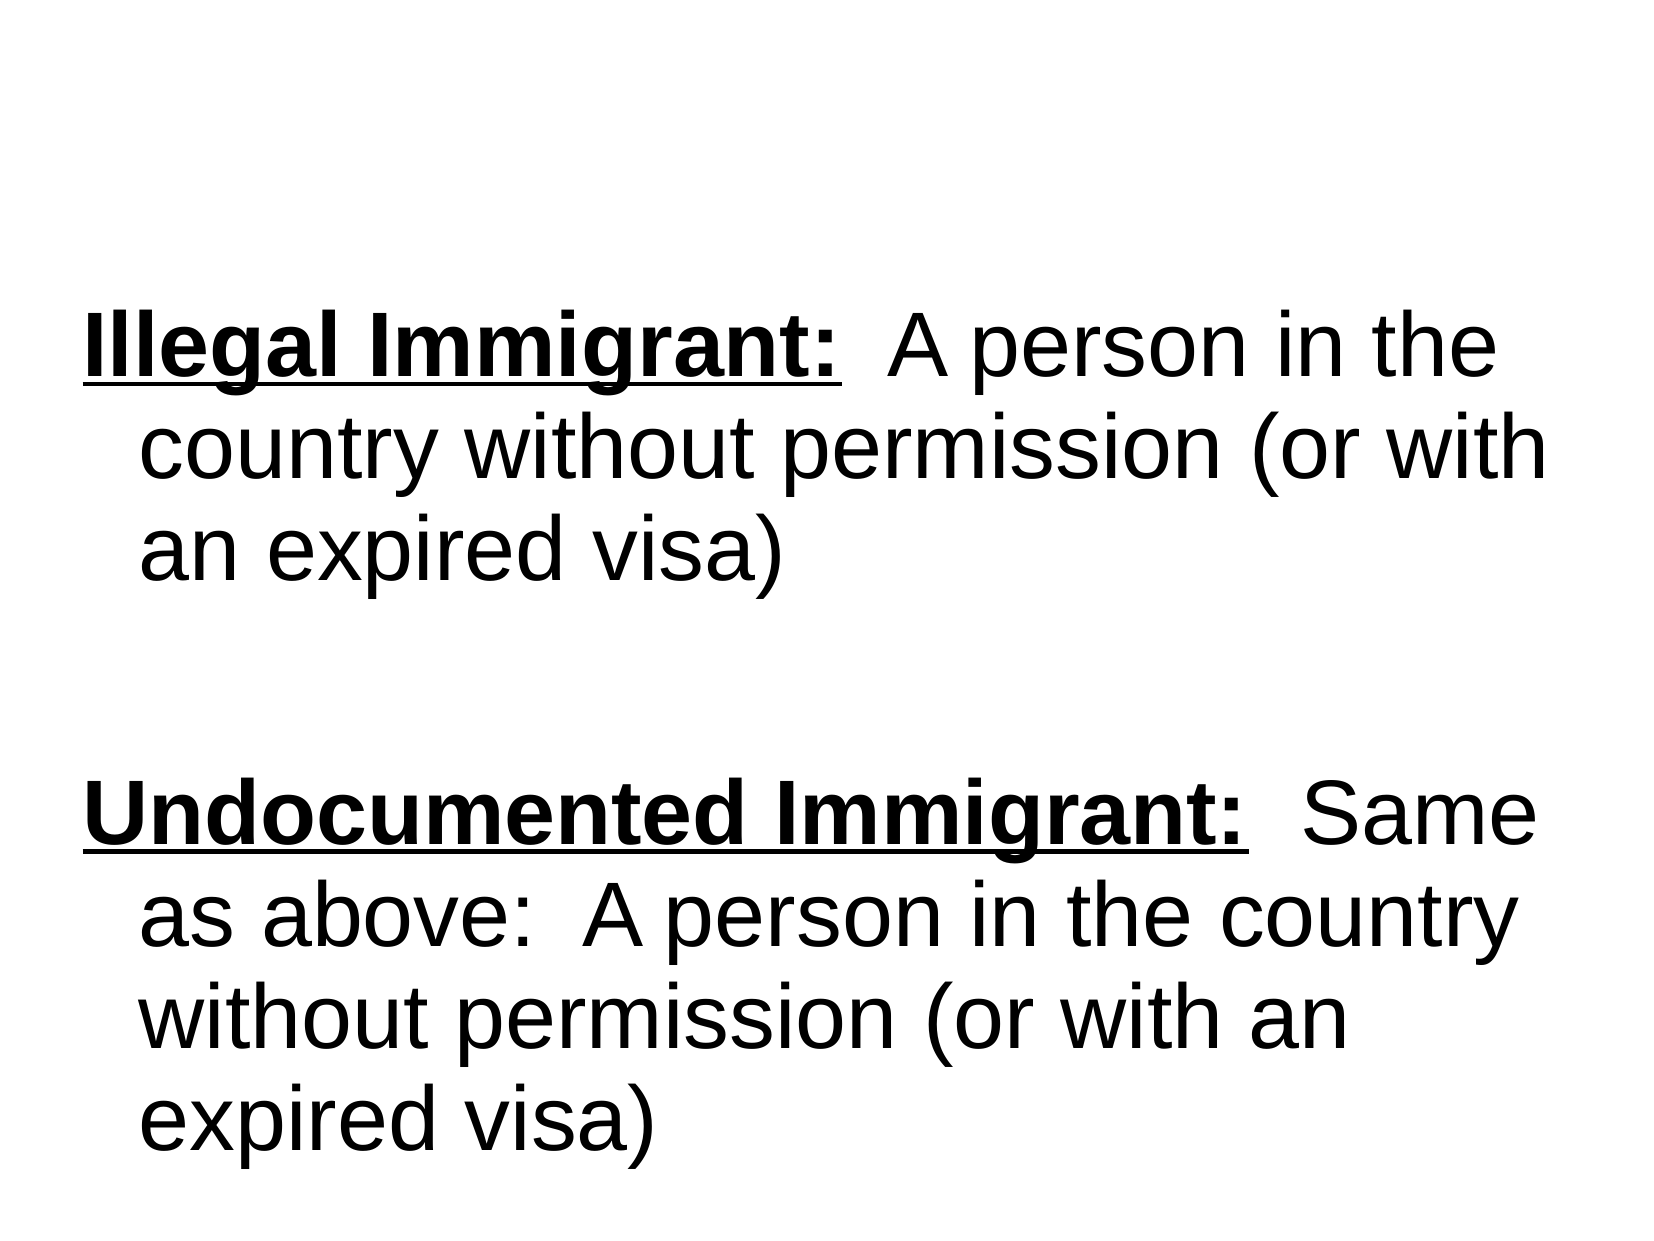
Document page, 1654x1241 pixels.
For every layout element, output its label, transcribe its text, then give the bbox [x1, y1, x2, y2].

list Illegal Immigrant: A person in the country without permission (or with an expired visa) Undocumented Immigrant: Same as above: A person in the country without permission (or with an expired visa) [82, 290, 1571, 1109]
